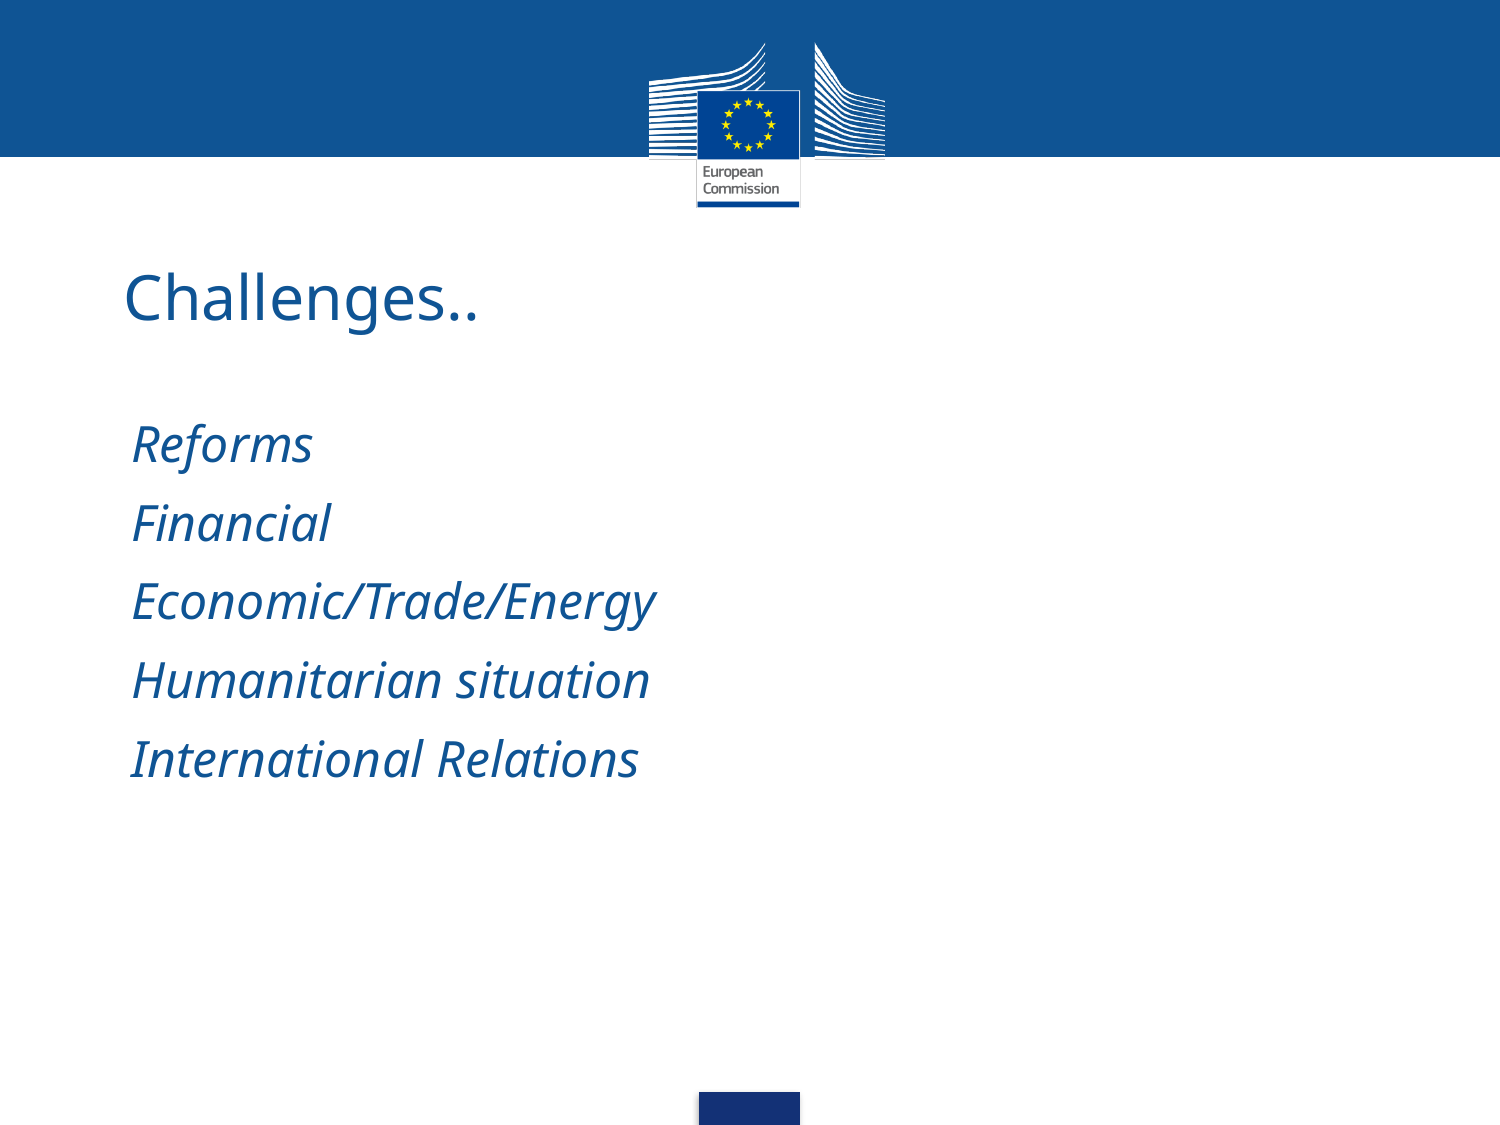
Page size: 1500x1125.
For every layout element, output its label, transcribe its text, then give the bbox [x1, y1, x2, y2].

picture [649, 42, 885, 208]
list Reforms Financial Economic/Trade/Energy Humanitarian situation International Relations [74, 408, 1426, 989]
title Challenges.. [64, 219, 1416, 374]
